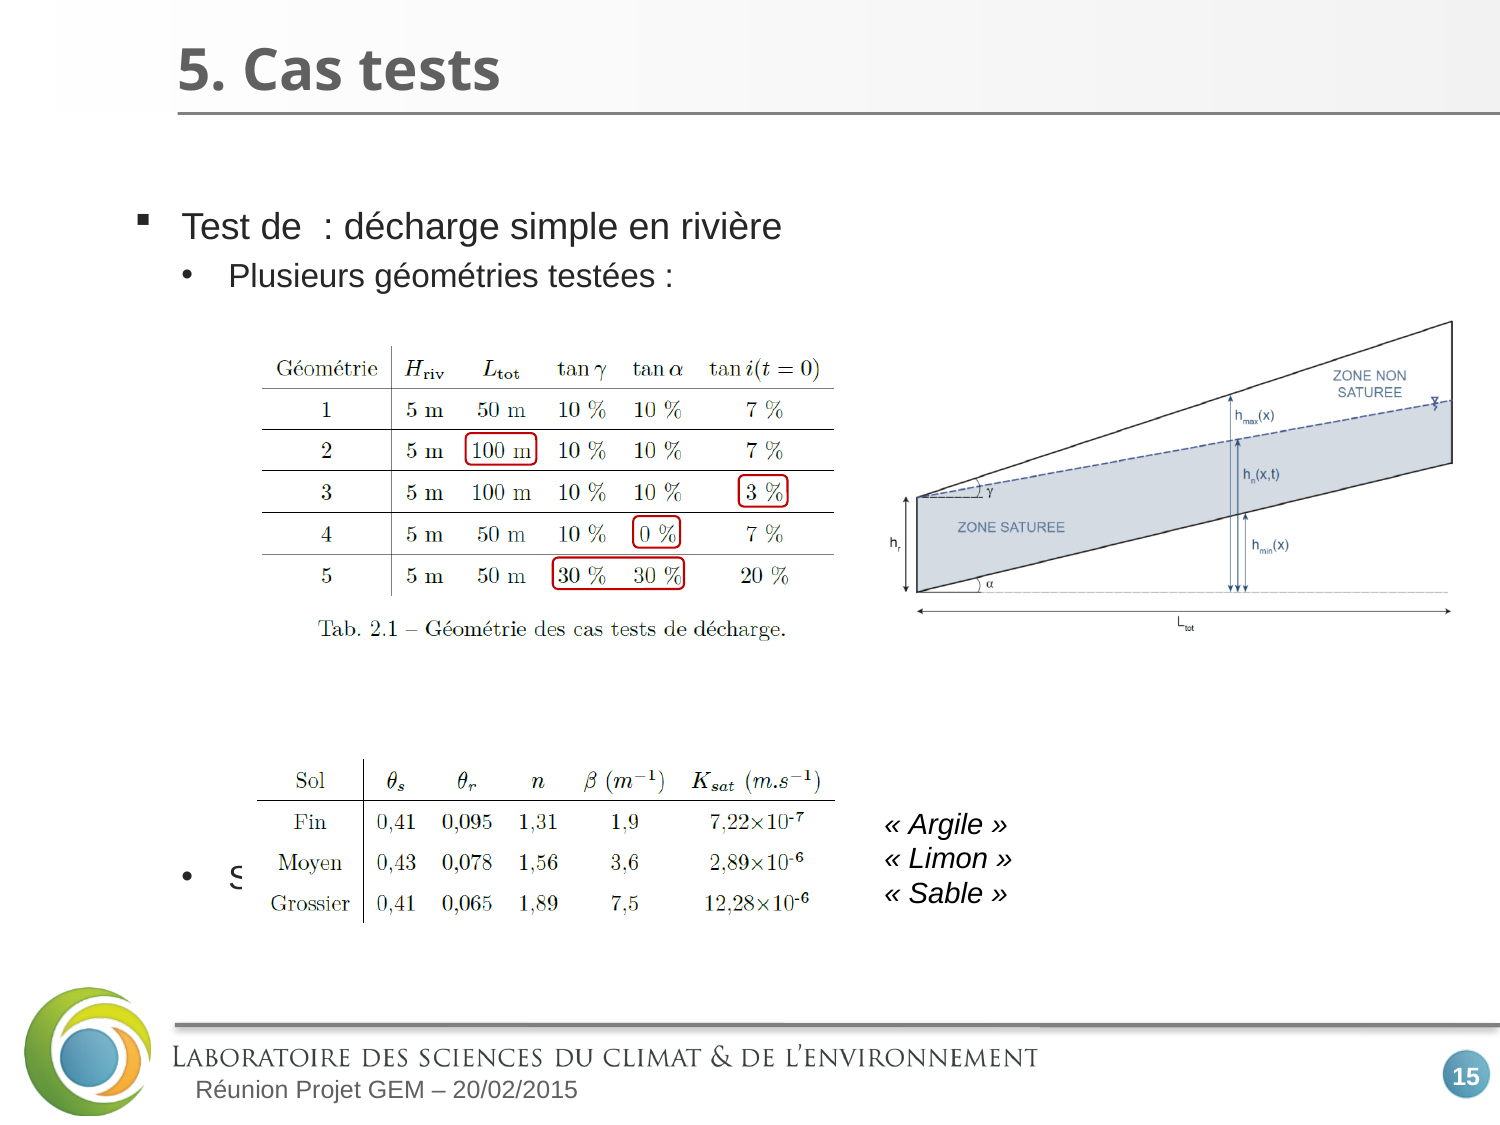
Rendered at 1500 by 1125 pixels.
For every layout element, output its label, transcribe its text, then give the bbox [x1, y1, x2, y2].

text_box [253, 335, 845, 647]
picture [24, 987, 151, 1116]
text_box « Argile » « Limon » « Sable » [869, 797, 1148, 918]
text_box Réunion Projet GEM – 20/02/2015 [180, 1058, 656, 1119]
title 5. Cas tests [162, 24, 1403, 85]
picture [879, 316, 1459, 635]
picture [1438, 1046, 1500, 1109]
picture [242, 751, 848, 936]
